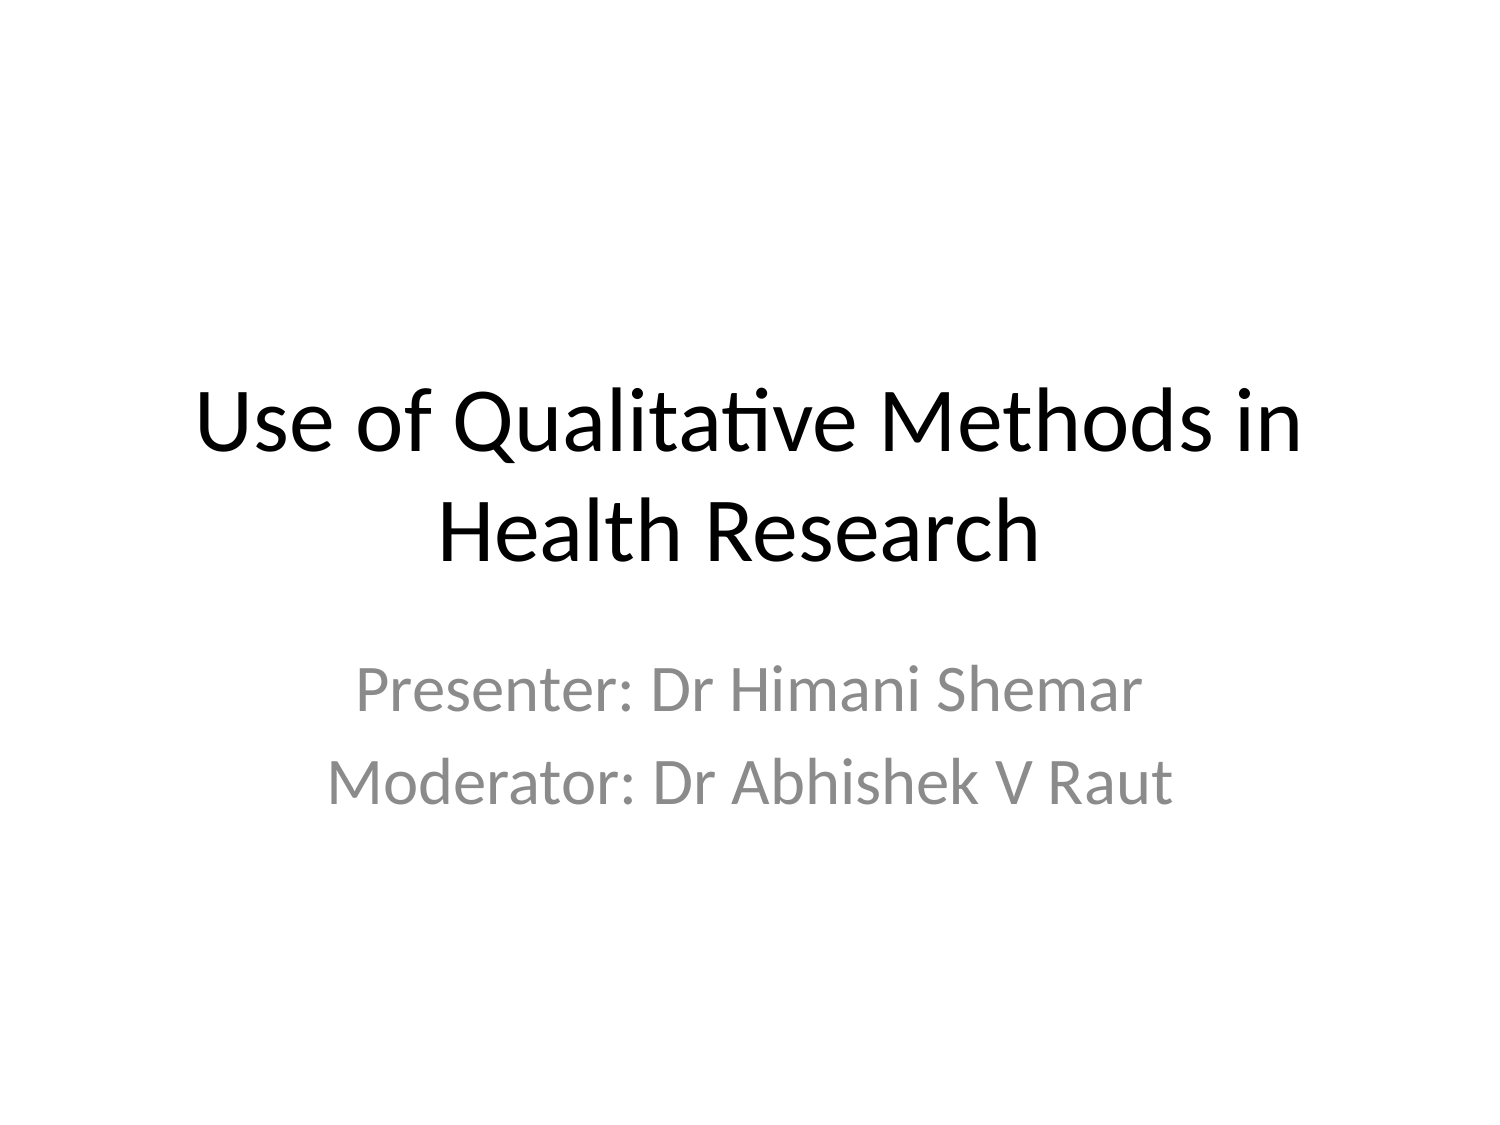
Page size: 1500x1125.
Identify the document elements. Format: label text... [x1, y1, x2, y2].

title Use of Qualitative Methods in Health Research [112, 349, 1388, 591]
subtitle Presenter: Dr Himani Shemar Moderator: Dr Abhishek V Raut [225, 637, 1275, 925]
